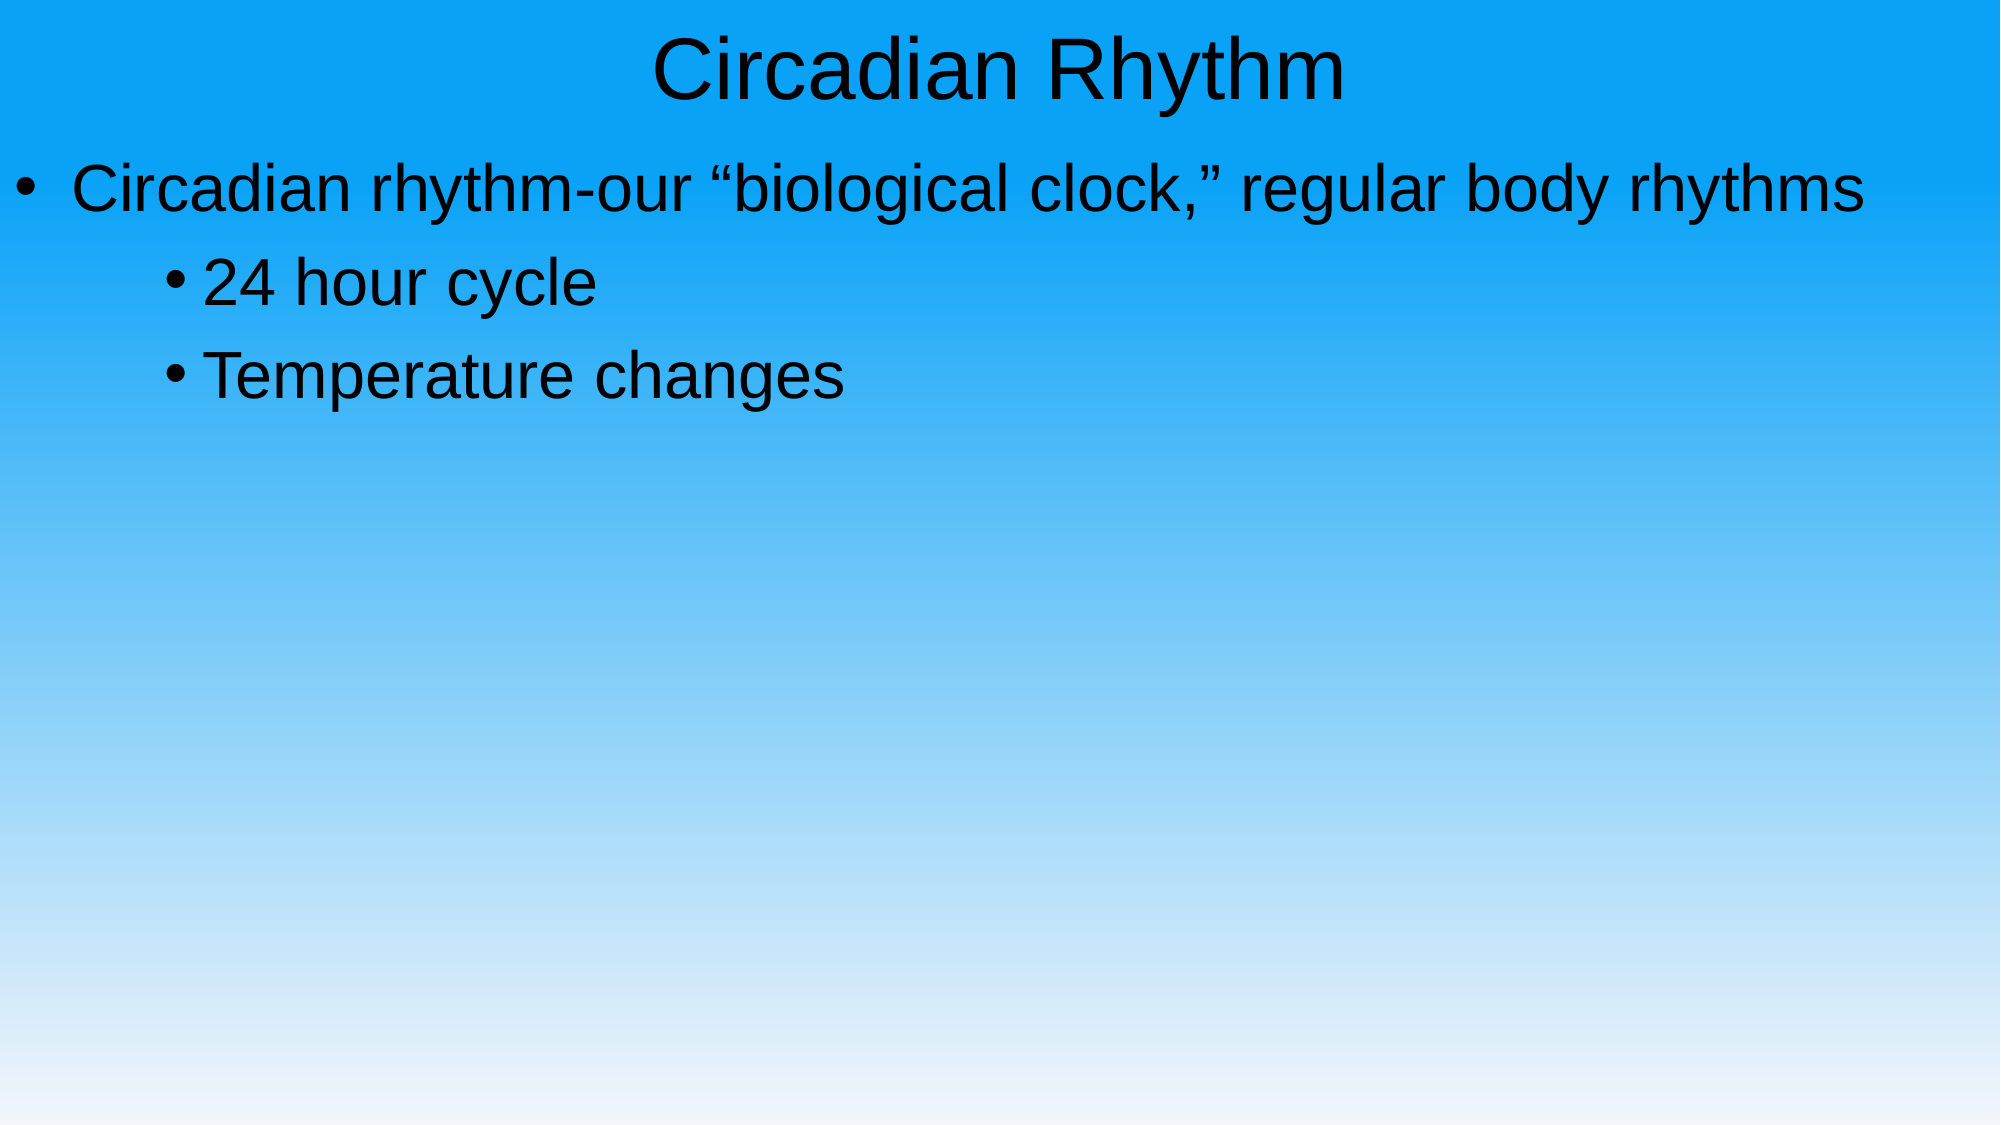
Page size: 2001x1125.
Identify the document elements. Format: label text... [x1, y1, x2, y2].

text_box Circadian rhythm-our “biological clock,” regular body rhythms 24 hour cycle Temperature changes [0, 137, 2000, 881]
title Circadian Rhythm [249, 0, 1750, 137]
